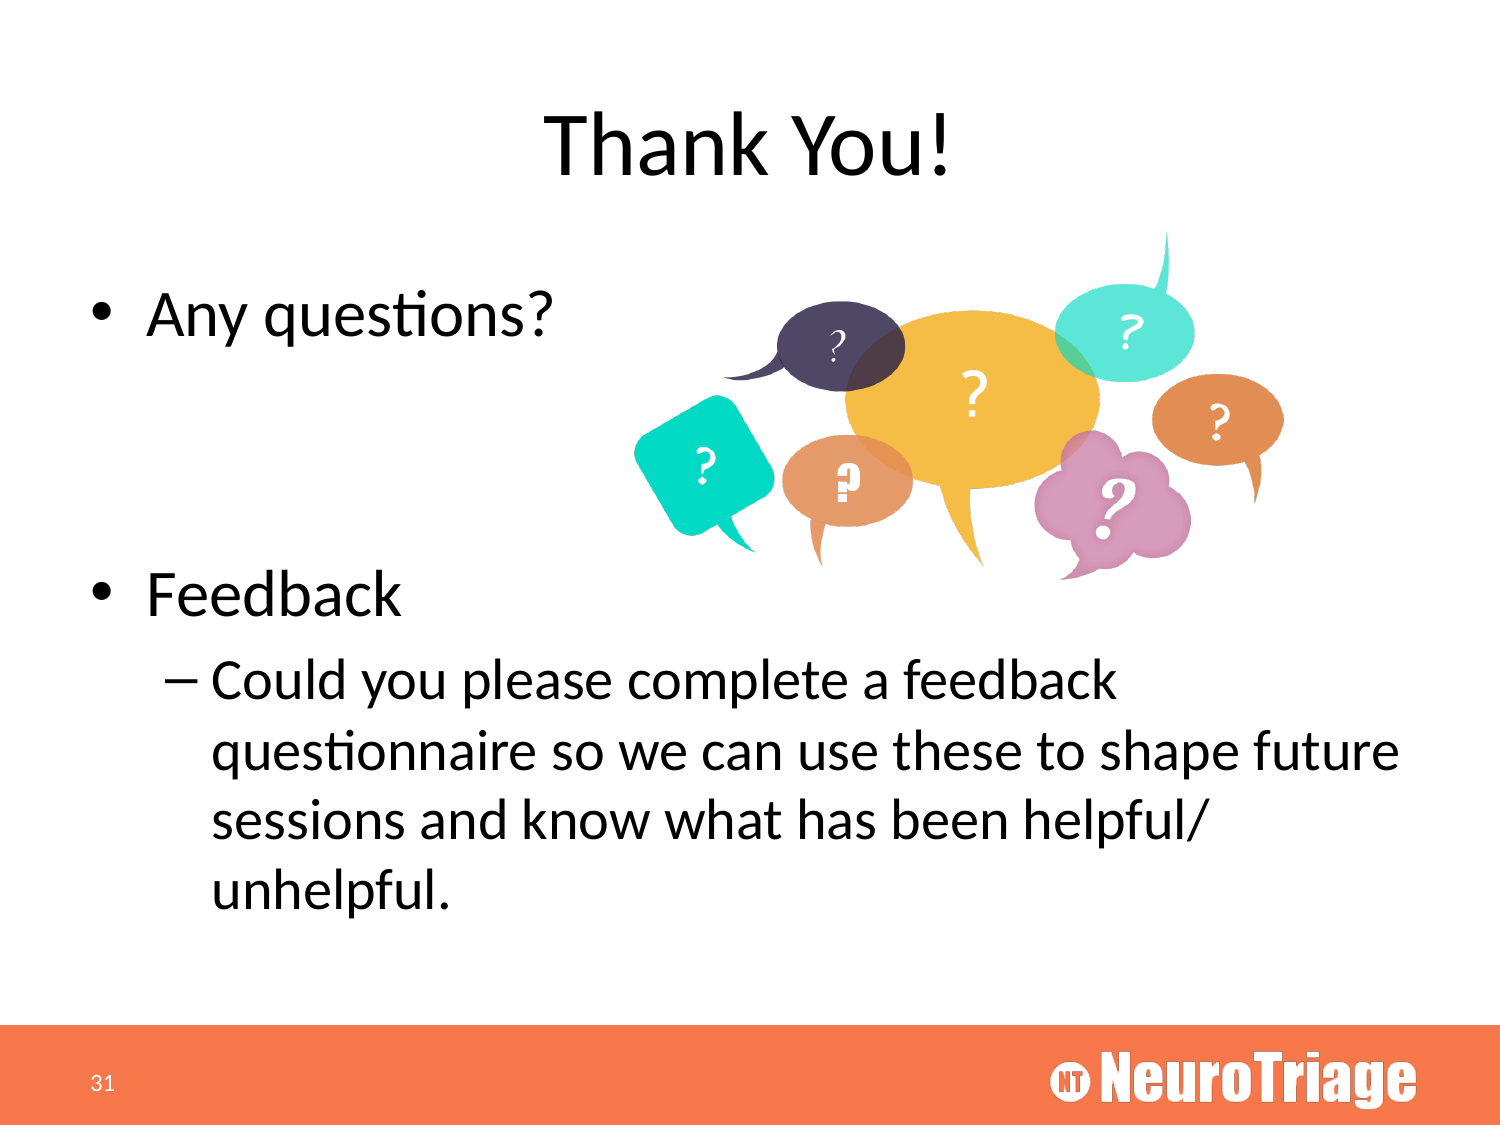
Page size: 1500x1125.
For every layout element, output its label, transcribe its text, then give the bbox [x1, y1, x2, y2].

picture [631, 228, 1288, 601]
slide_number 31 [75, 1051, 425, 1112]
picture [1037, 1030, 1425, 1125]
list Any questions? Feedback Could you please complete a feedback questionnaire so we can use these to shape future sessions and know what has been helpful/ unhelpful. [75, 262, 1425, 1005]
title Thank You! [75, 45, 1425, 233]
